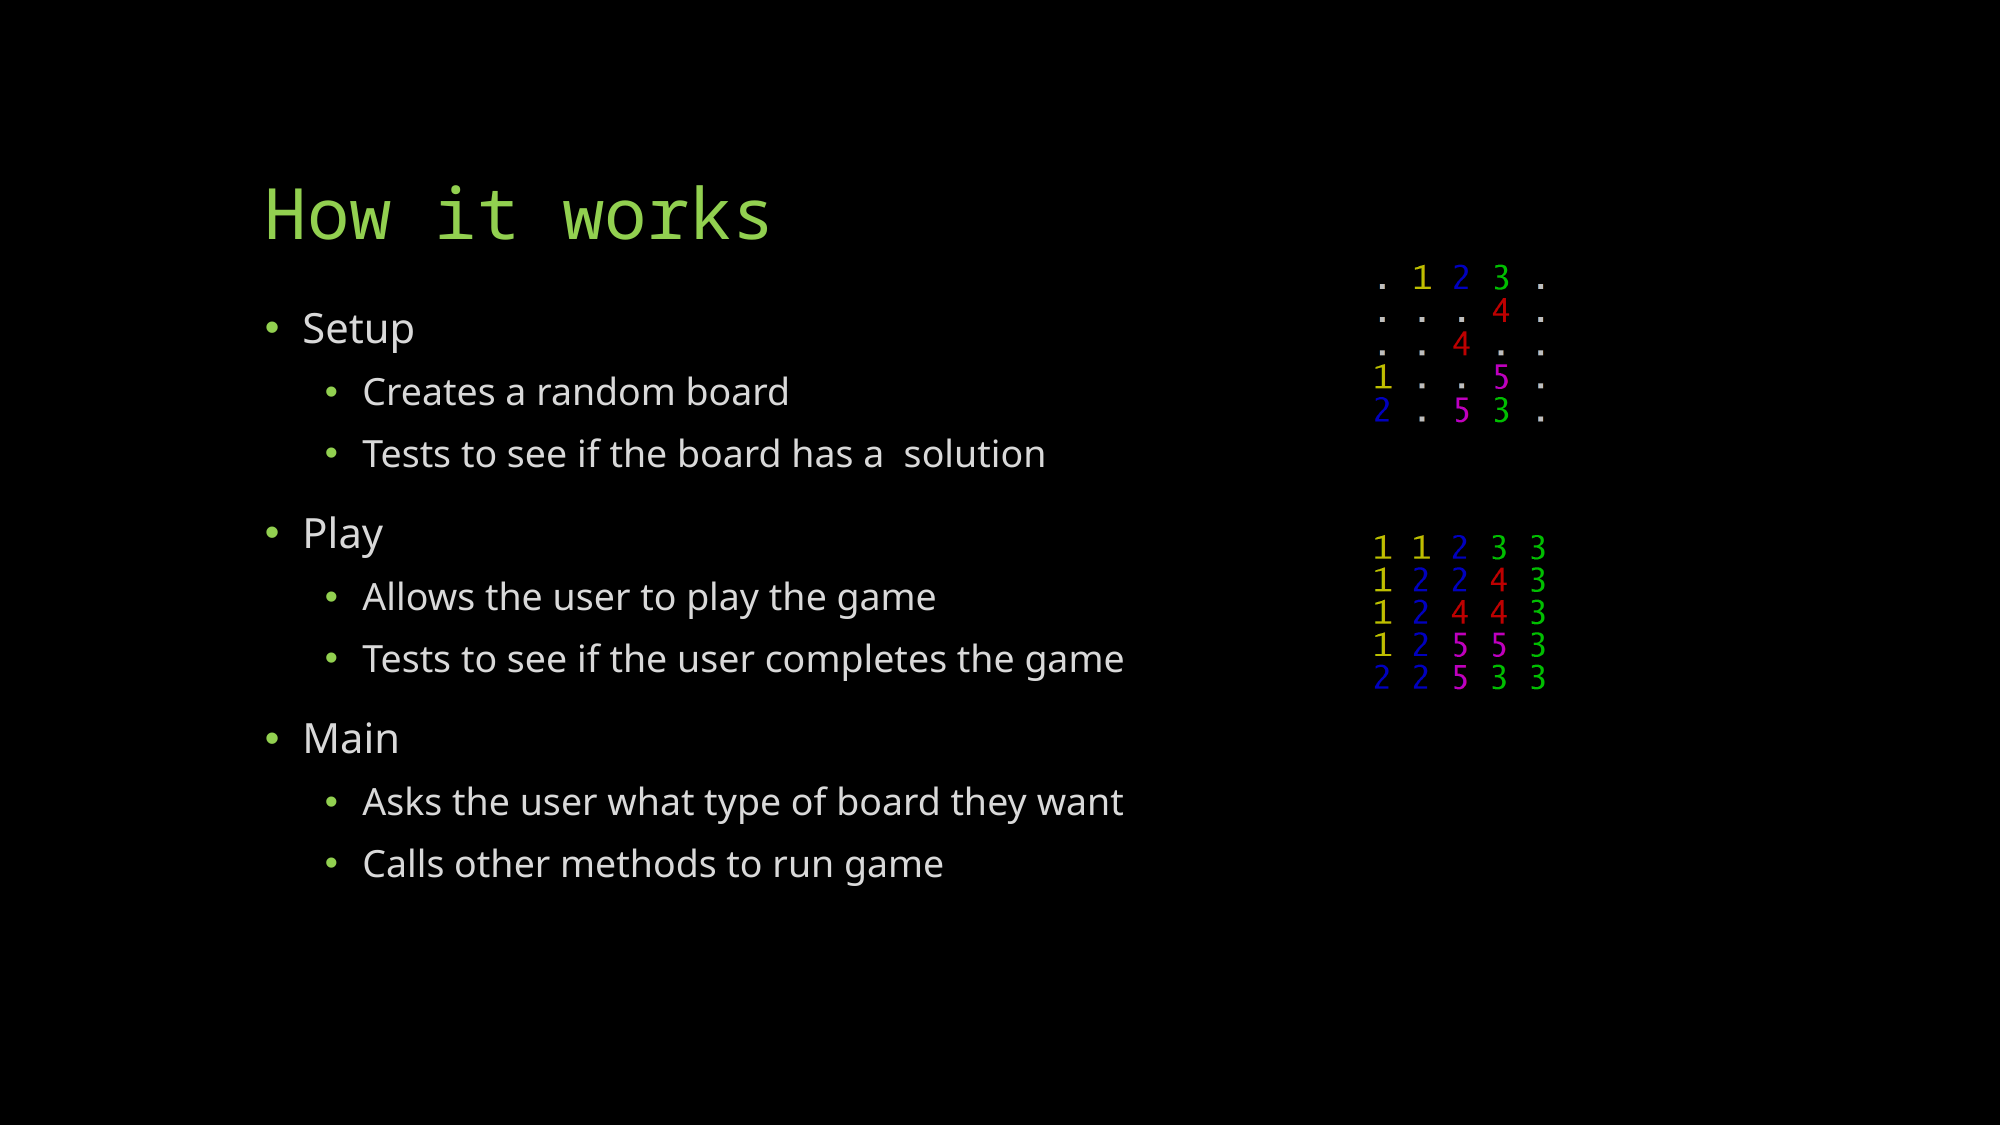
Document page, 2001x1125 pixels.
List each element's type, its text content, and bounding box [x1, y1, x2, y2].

picture [1372, 262, 1563, 426]
title How it works [249, 75, 1750, 263]
picture [1372, 531, 1561, 695]
list Setup Creates a random board Tests to see if the board has a solution Play Allows the user to play the game Tests to see if the user completes the game Main Asks the user what type of board they want Calls other methods to run game [249, 299, 1750, 1000]
